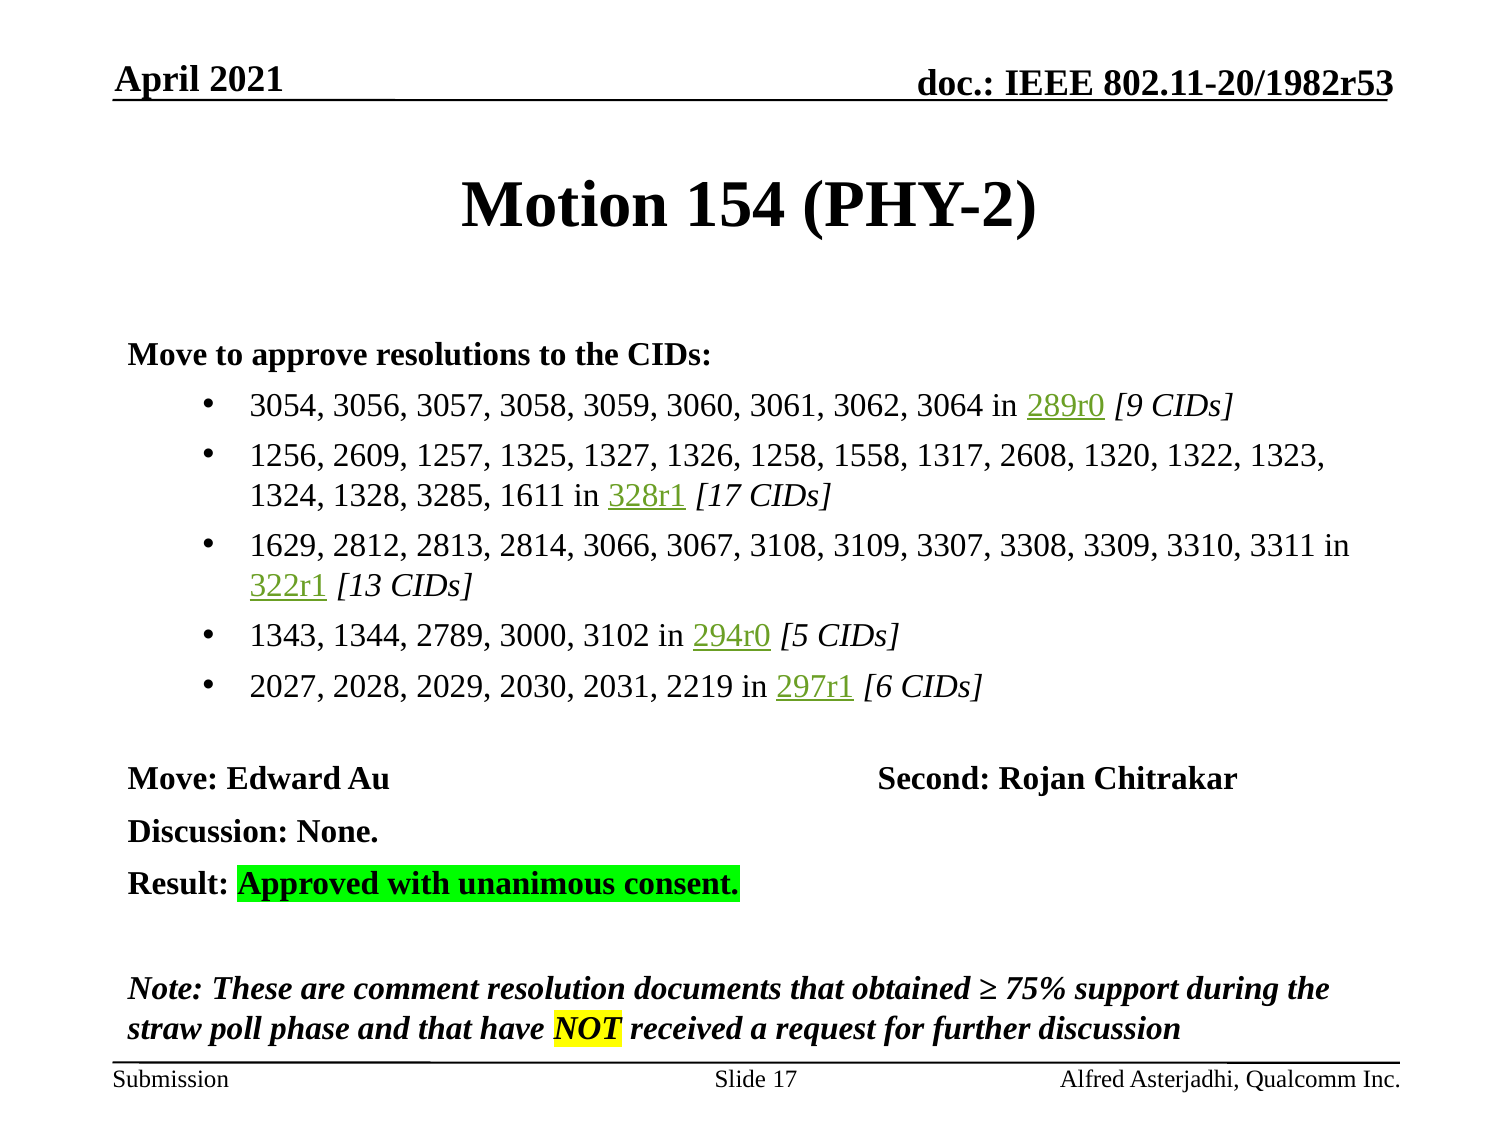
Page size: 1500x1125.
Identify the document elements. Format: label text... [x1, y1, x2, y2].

slide_number Slide 17 [712, 1061, 800, 1123]
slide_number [114, 54, 423, 100]
footer Alfred Asterjadhi, Qualcomm Inc. [878, 1061, 1402, 1093]
title Motion 154 (PHY-2) [112, 112, 1388, 288]
list Move to approve resolutions to the CIDs: 3054, 3056, 3057, 3058, 3059, 3060, 3061, 3062, 3064 in 289r0 [9 CIDs] 1256, 2609, 1257, 1325, 1327, 1326, 1258, 1558, 1317, 2608, 1320, 1322, 1323, 1324, 1328, 3285, 1611 in 328r1 [17 CIDs] 1629, 2812, 2813, 2814, 3066, 3067, 3108, 3109, 3307, 3308, 3309, 3310, 3311 in 322r1 [13 CIDs] 1343, 1344, 2789, 3000, 3102 in 294r0 [5 CIDs] 2027, 2028, 2029, 2030, 2031, 2219 in 297r1 [6 CIDs] Move: Edward Au Second: Rojan Chitrakar Discussion: None. Result: Approved with unanimous consent. Note: These are comment resolution documents that obtained ≥ 75% support during the straw poll phase and that have NOT received a request for further discussion [112, 324, 1388, 1000]
